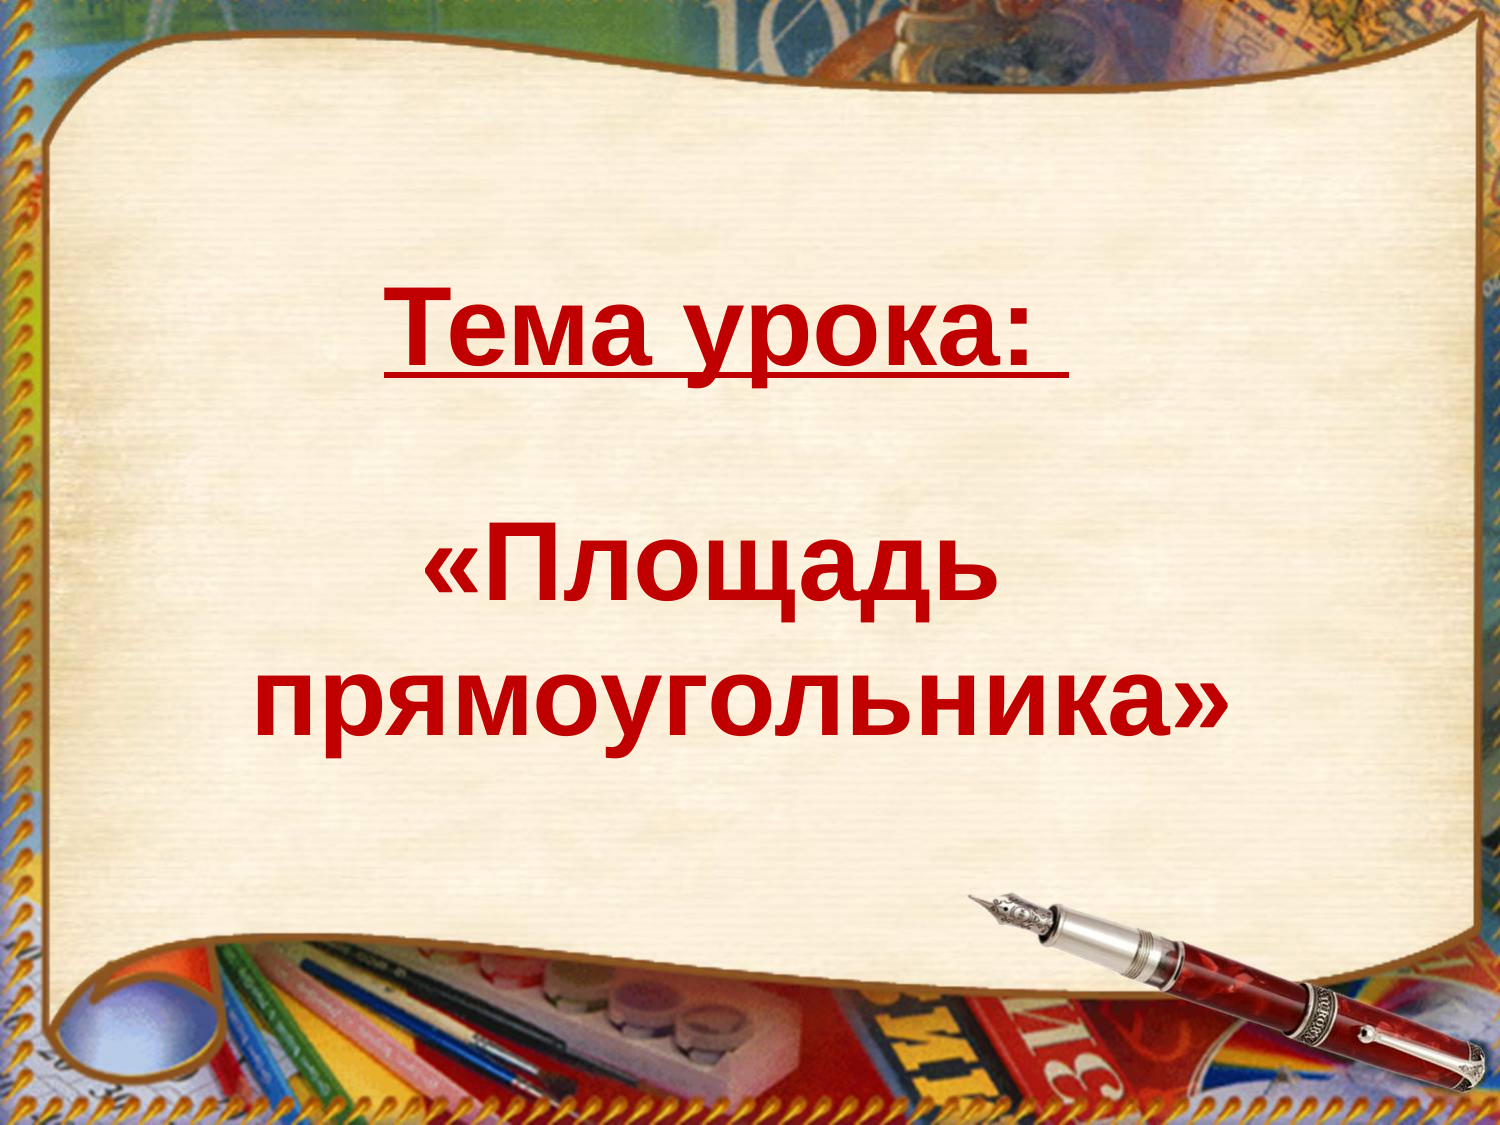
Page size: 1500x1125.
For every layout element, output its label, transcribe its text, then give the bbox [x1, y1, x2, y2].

title Тема урока: «Площадь прямоугольника» [88, 209, 1365, 398]
picture [0, 0, 1500, 1125]
